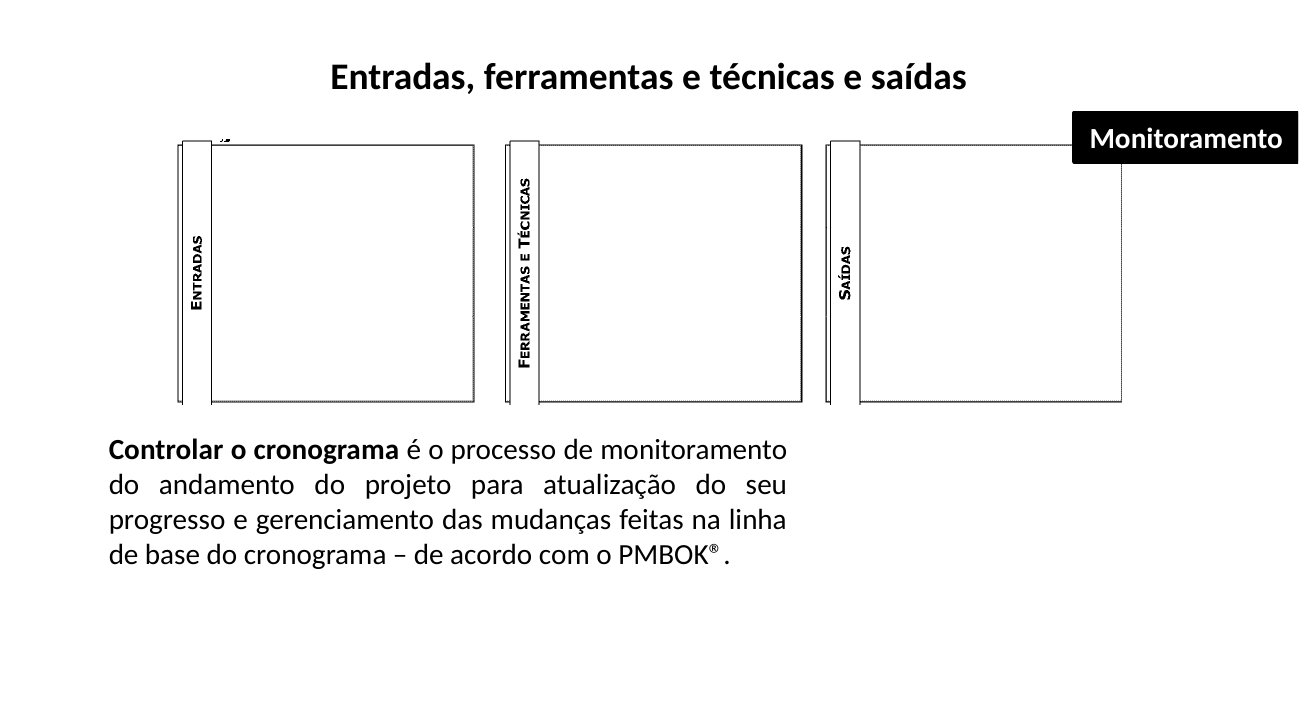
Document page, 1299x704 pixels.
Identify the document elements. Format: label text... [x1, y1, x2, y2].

picture [176, 138, 1122, 405]
text_box Controlar o cronograma é o processo de monitoramento do andamento do projeto para atualização do seu progresso e gerenciamento das mudanças feitas na linha de base do cronograma – de acordo com o PMBOK®. [93, 422, 803, 615]
text_box Entradas, ferramentas e técnicas e saídas [0, 44, 1299, 106]
text_box Monitoramento [1074, 112, 1299, 162]
